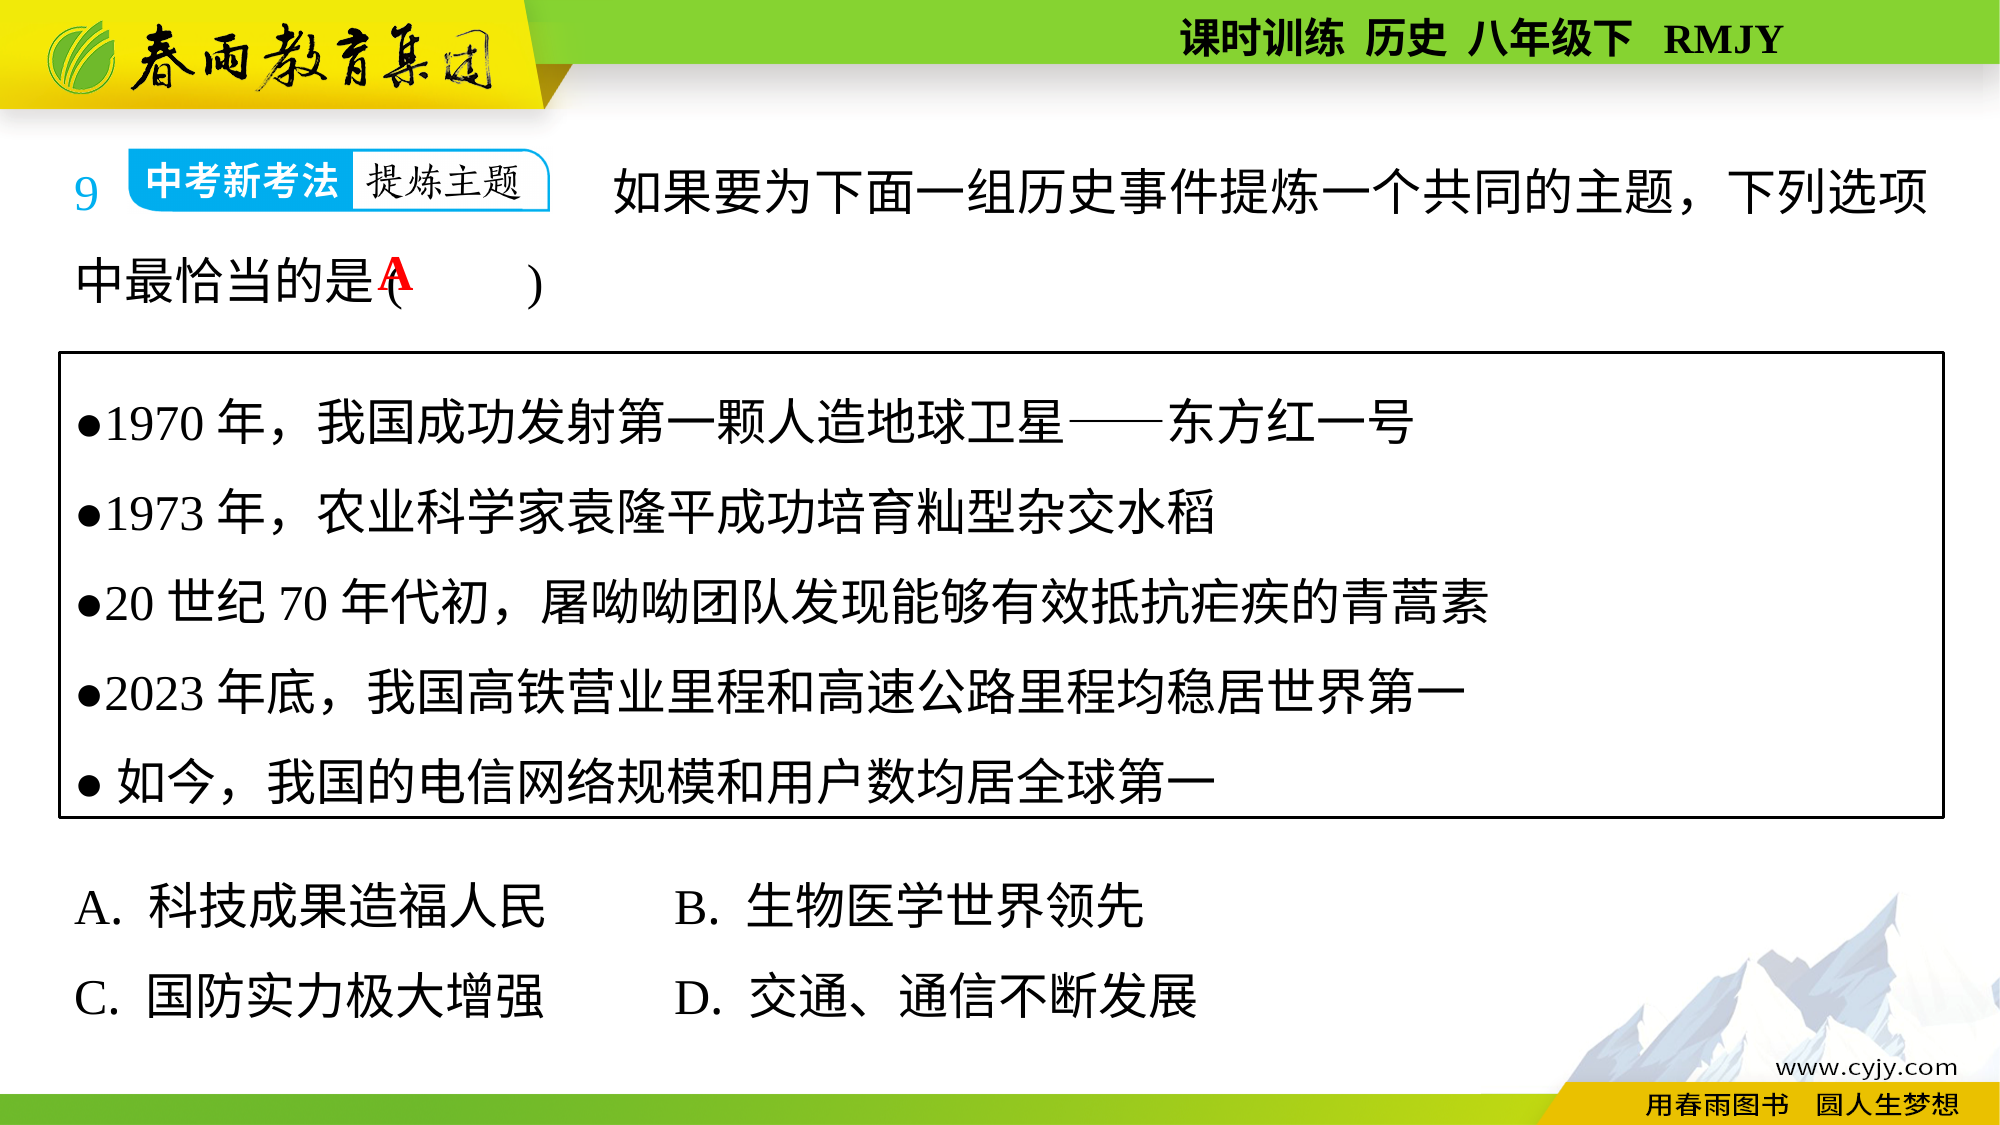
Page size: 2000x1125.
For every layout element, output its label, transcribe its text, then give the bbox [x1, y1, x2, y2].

text_box A [362, 233, 429, 308]
text_box ●1970年，我国成功发射第一颗人造地球卫星——东方红一号 ●1973年，农业科学家袁隆平成功培育籼型杂交水稻 ●20世纪70年代初，屠呦呦团队发现能够有效抵抗疟疾的青蒿素 ●2023年底，我国高铁营业里程和高速公路里程均稳居世界第一 ●如今，我国的电信网络规模和用户数均居全球第一 [59, 352, 1944, 818]
list 9 如果要为下面一组历史事件提炼一个共同的主题，下列选项中最恰当的是( ) A. 科技成果造福人民 B. 生物医学世界领先 C. 国防实力极大增强 D. 交通、通信不断发展 [59, 818, 1944, 1041]
list 9 如果要为下面一组历史事件提炼一个共同的主题，下列选项中最恰当的是( ) A. 科技成果造福人民 B. 生物医学世界领先 C. 国防实力极大增强 D. 交通、通信不断发展 [59, 122, 1944, 352]
picture [0, 0, 2000, 1125]
